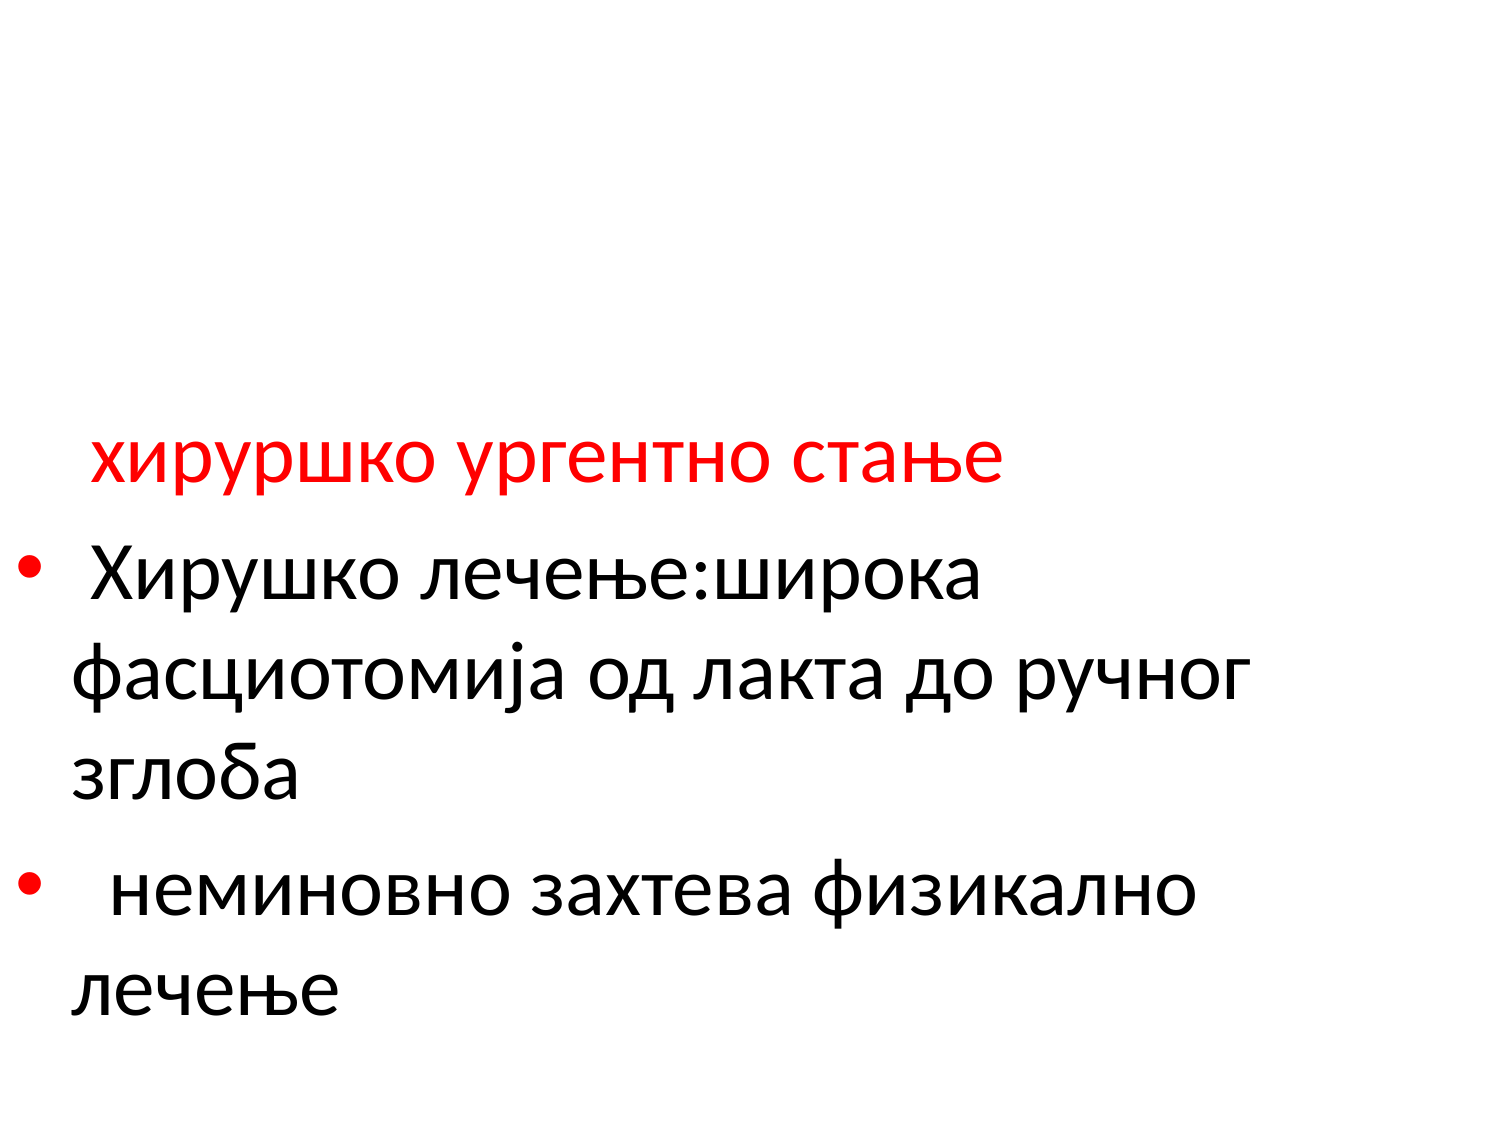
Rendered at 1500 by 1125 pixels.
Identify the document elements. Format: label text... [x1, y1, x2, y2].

list хируршко ургентно стање Хирушко лечење:широка фасциотомија од лакта до ручног зглоба неминовно захтева физикално лечење [0, 275, 1500, 1125]
